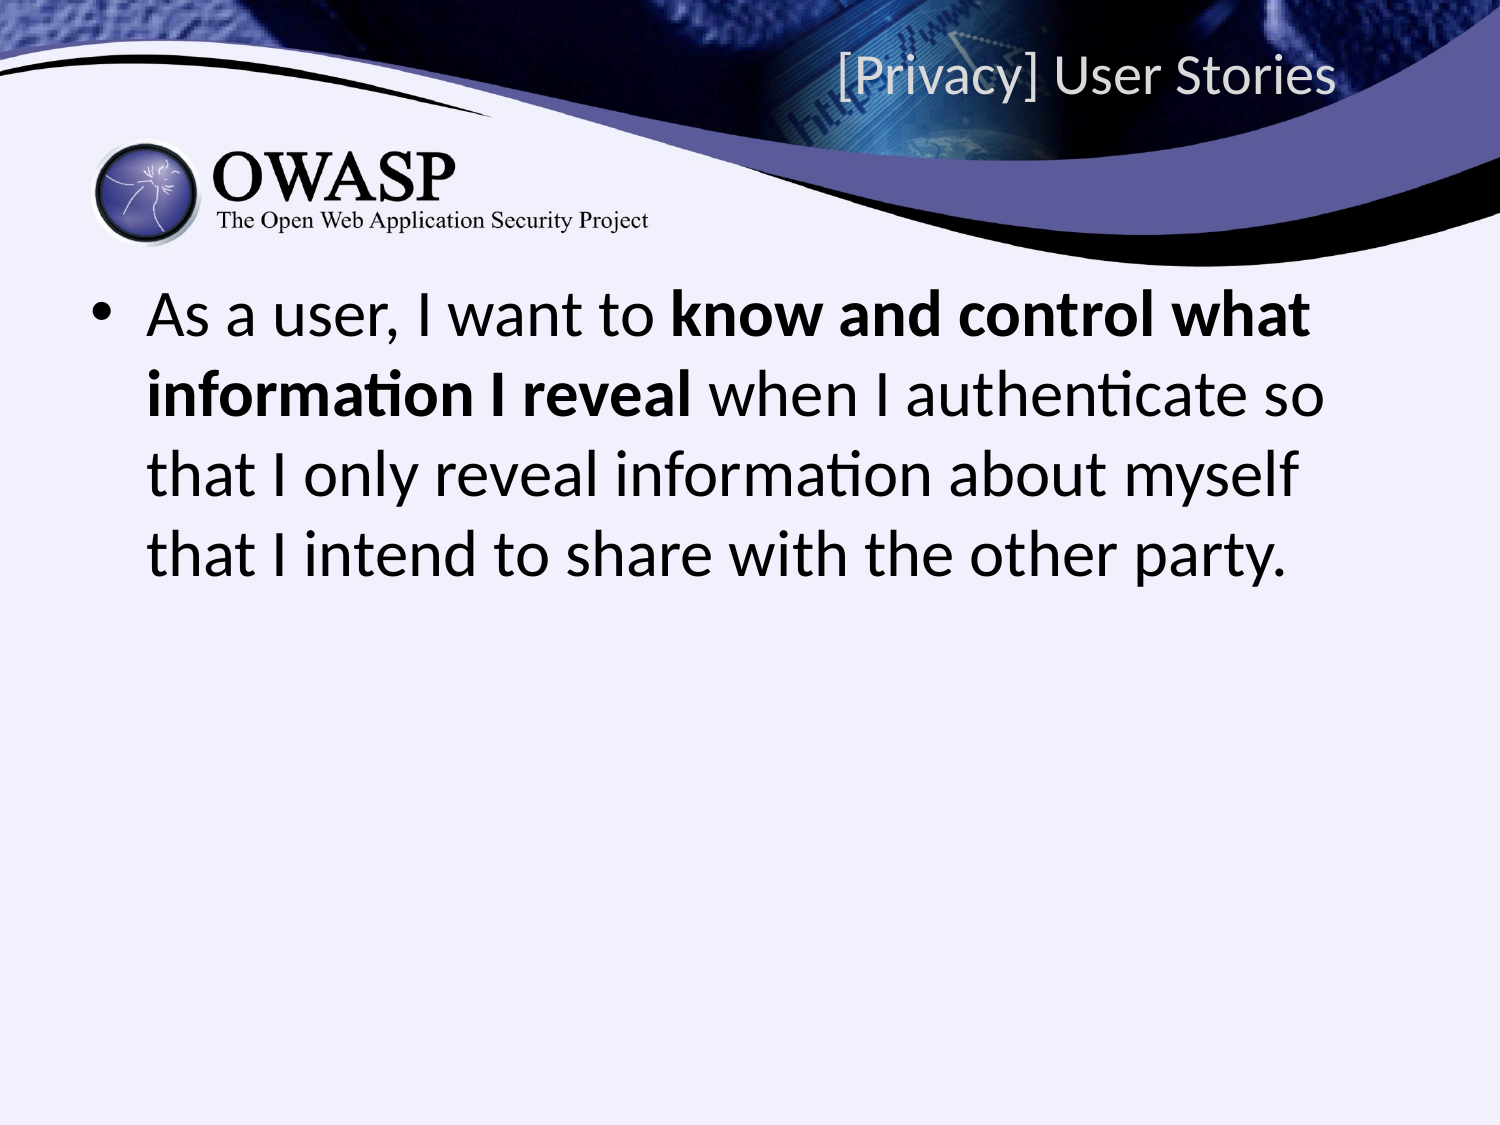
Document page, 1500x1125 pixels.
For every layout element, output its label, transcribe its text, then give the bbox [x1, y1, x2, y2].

picture [0, 0, 1500, 1125]
title [Privacy] User Stories [699, 12, 1475, 130]
list As a user, I want to know and control what information I reveal when I authenticate so that I only reveal information about myself that I intend to share with the other party. [75, 262, 1425, 1005]
